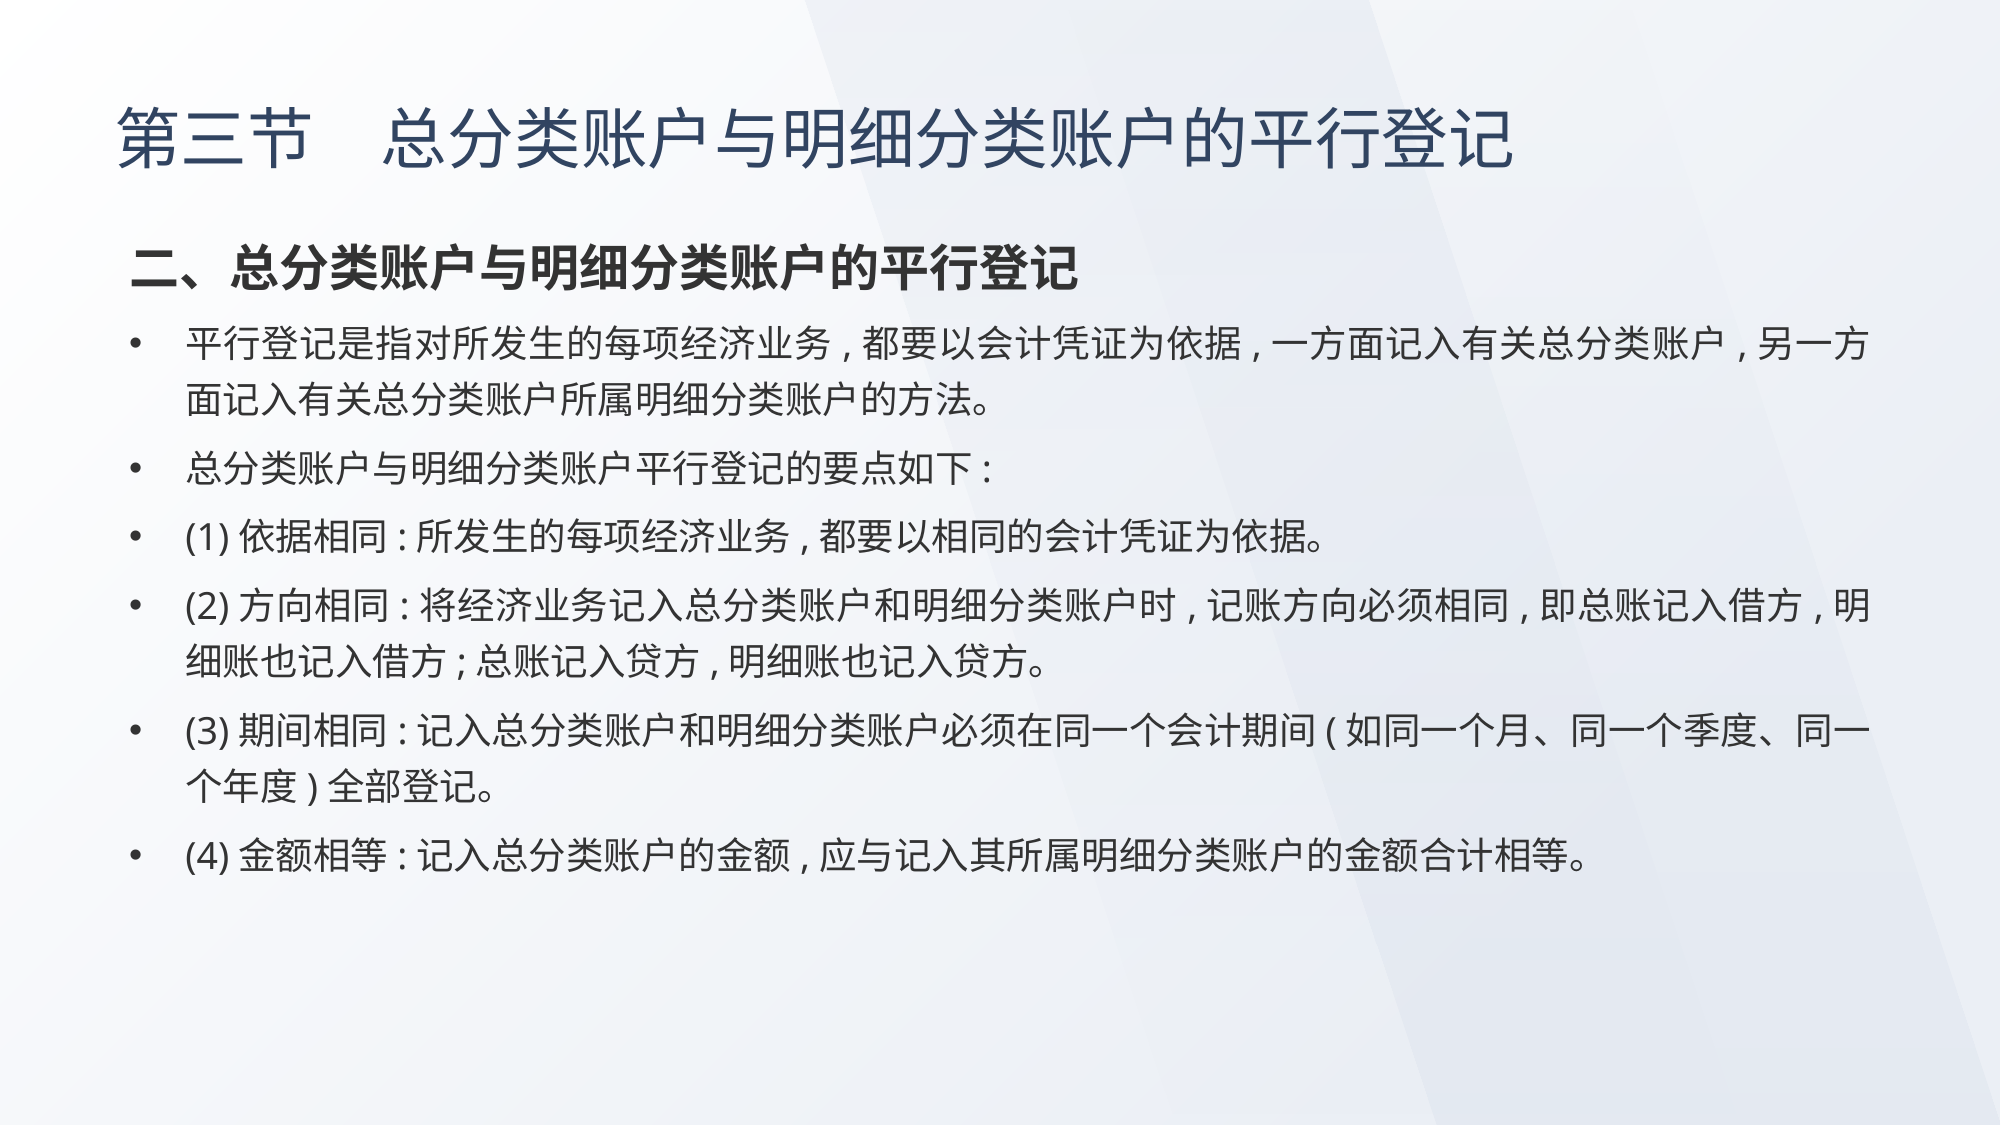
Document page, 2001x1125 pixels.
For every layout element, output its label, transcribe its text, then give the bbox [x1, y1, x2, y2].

title 第三节 总分类账户与明细分类账户的平行登记 [114, 59, 1886, 178]
text_box 二、总分类账户与明细分类账户的平行登记 平行登记是指对所发生的每项经济业务,都要以会计凭证为依据,一方面记入有关总分类账户,另一方面记入有关总分类账户所属明细分类账户的方法。 总分类账户与明细分类账户平行登记的要点如下: (1)依据相同:所发生的每项经济业务,都要以相同的会计凭证为依据。 (2)方向相同:将经济业务记入总分类账户和明细分类账户时,记账方向必须相同,即总账记入借方,明细账也记入借方;总账记入贷方,明细账也记入贷方。 (3)期间相同:记入总分类账户和明细分类账户必须在同一个会计期间(如同一个月、同一个季度、同一个年度)全部登记。 (4)金额相等:记入总分类账户的金额,应与记入其所属明细分类账户的金额合计相等。 [114, 213, 1886, 1013]
